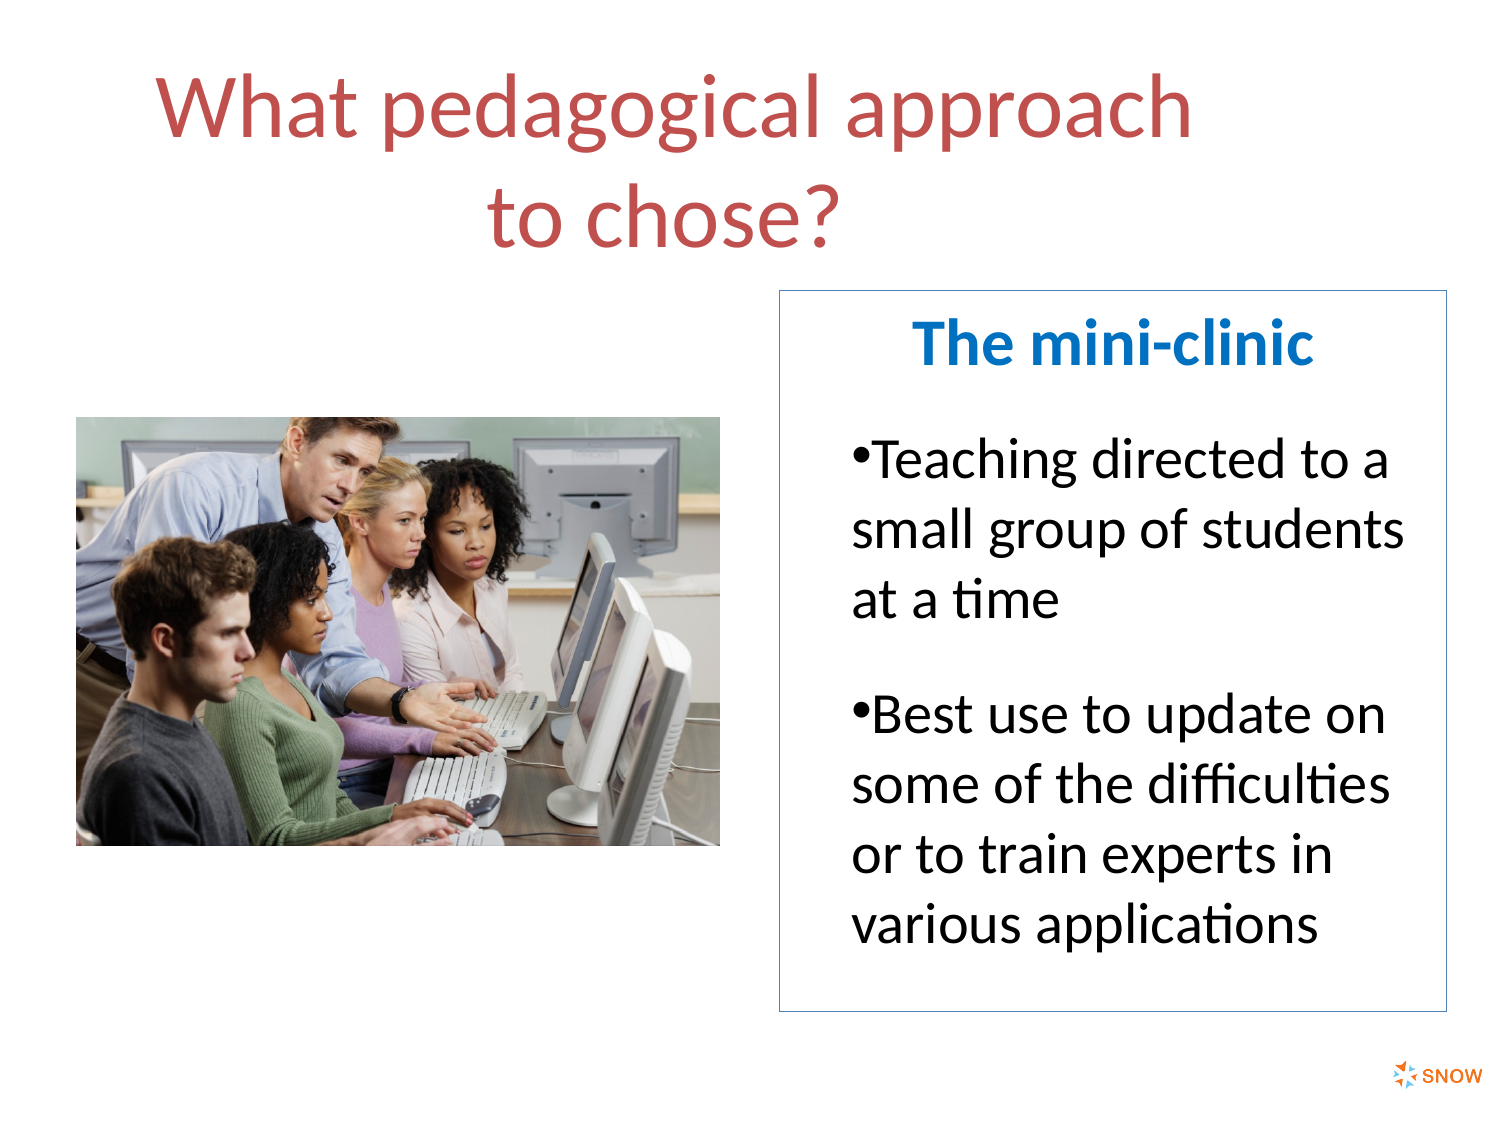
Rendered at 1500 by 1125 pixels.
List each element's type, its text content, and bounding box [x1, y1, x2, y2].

picture [1376, 1035, 1500, 1125]
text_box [76, 417, 720, 847]
title What pedagogical approach to chose? [112, 24, 1240, 288]
list The mini-clinic Teaching directed to a small group of students at a time Best use to update on some of the difficulties or to train experts in various applications [779, 290, 1447, 1012]
